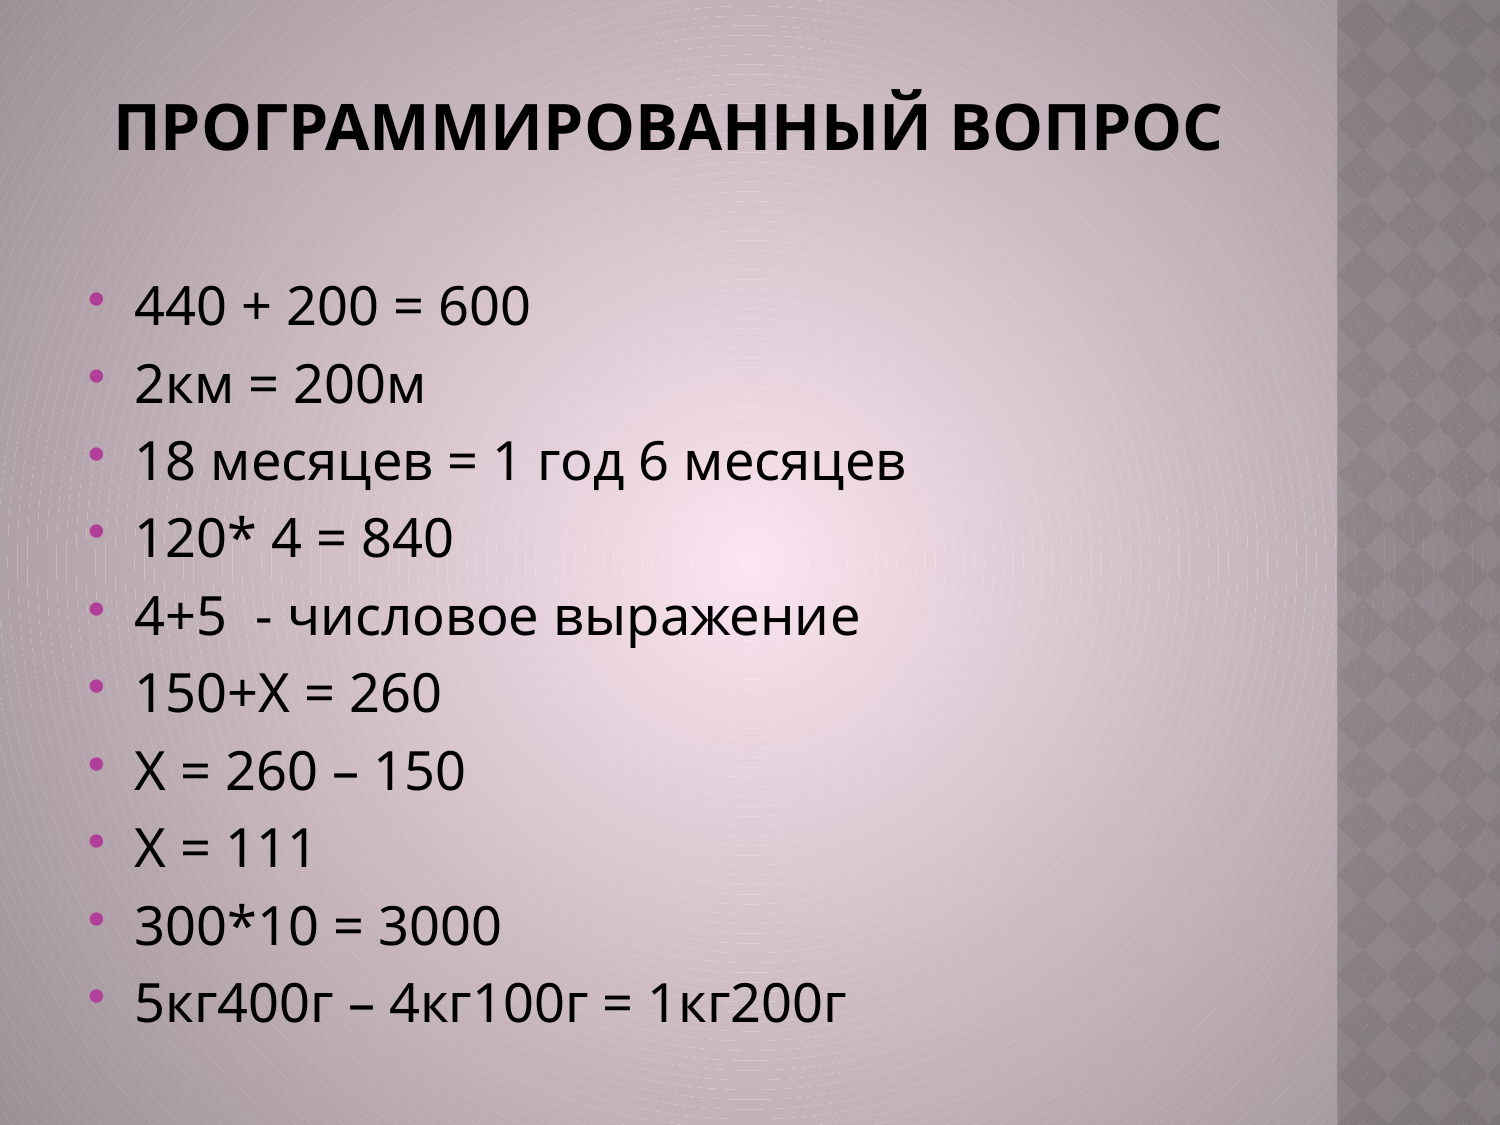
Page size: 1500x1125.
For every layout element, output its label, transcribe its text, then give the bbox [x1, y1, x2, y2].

list 440 + 200 = 600 2км = 200м 18 месяцев = 1 год 6 месяцев 120* 4 = 840 4+5 - числовое выражение 150+Х = 260 Х = 260 – 150 Х = 111 300*10 = 3000 5кг400г – 4кг100г = 1кг200г [75, 264, 1263, 1059]
title Программированный вопрос [75, 52, 1263, 240]
